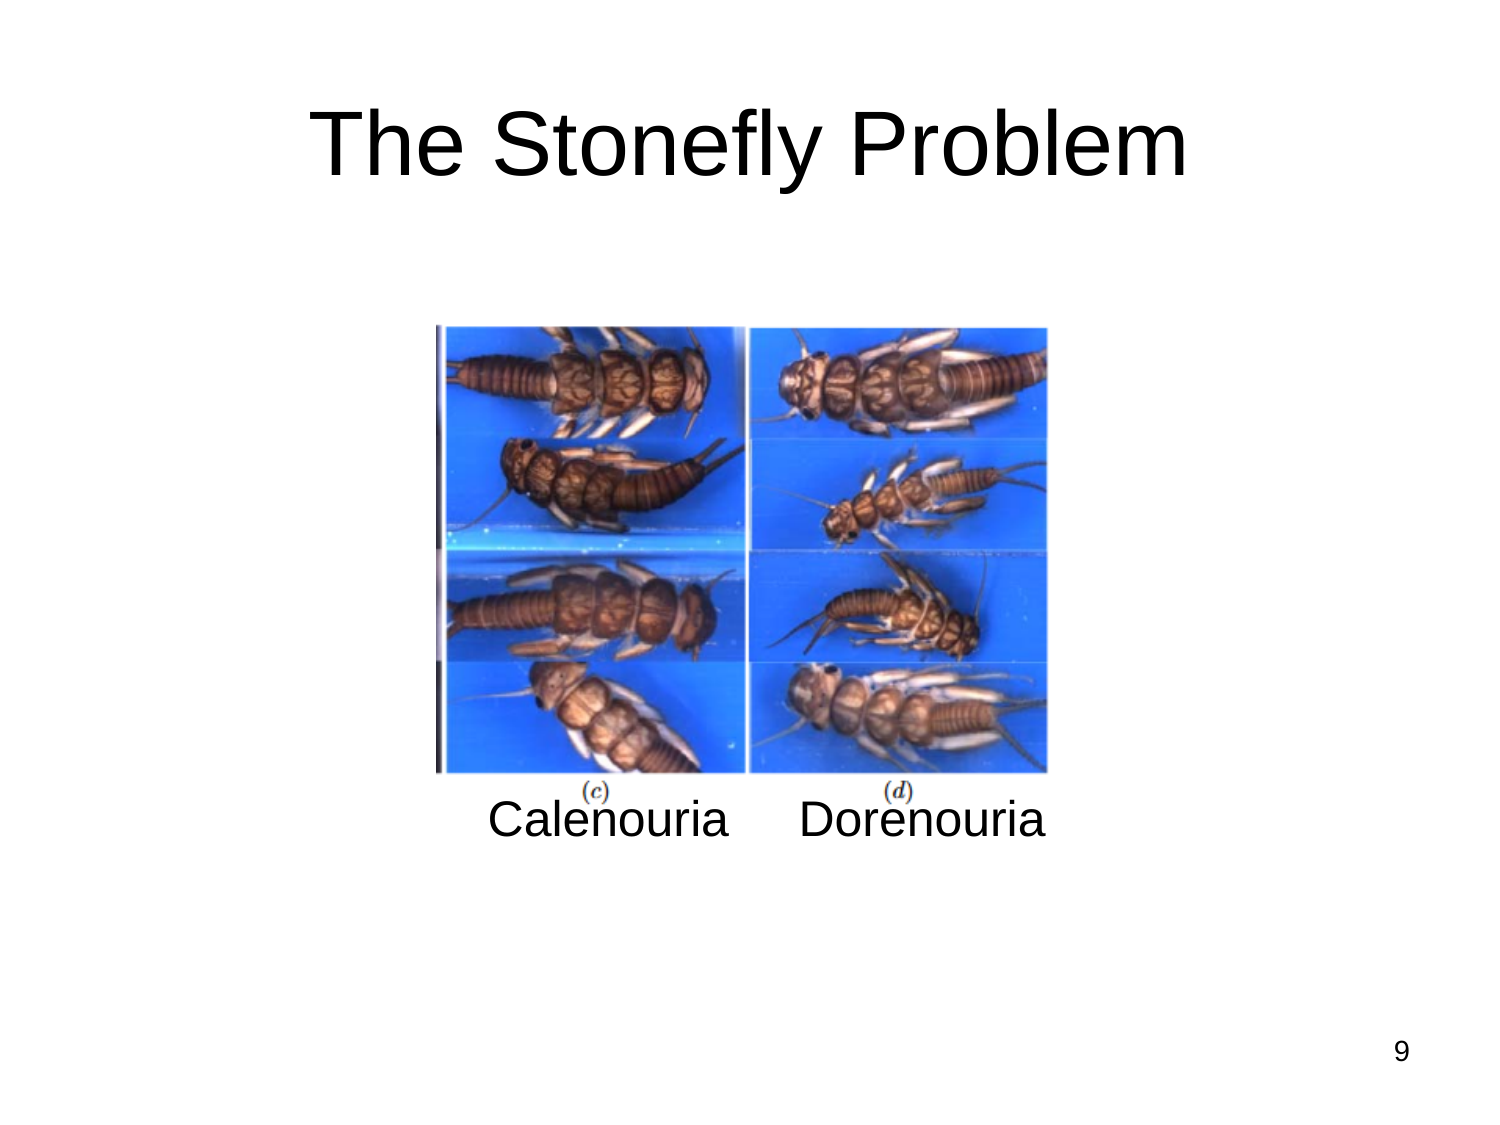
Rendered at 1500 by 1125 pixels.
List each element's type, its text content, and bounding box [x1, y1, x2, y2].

text_box Calenouria Dorenouria [473, 824, 1061, 854]
title The Stonefly Problem [75, 45, 1425, 233]
picture [436, 308, 1064, 817]
slide_number 9 [1074, 1024, 1426, 1103]
